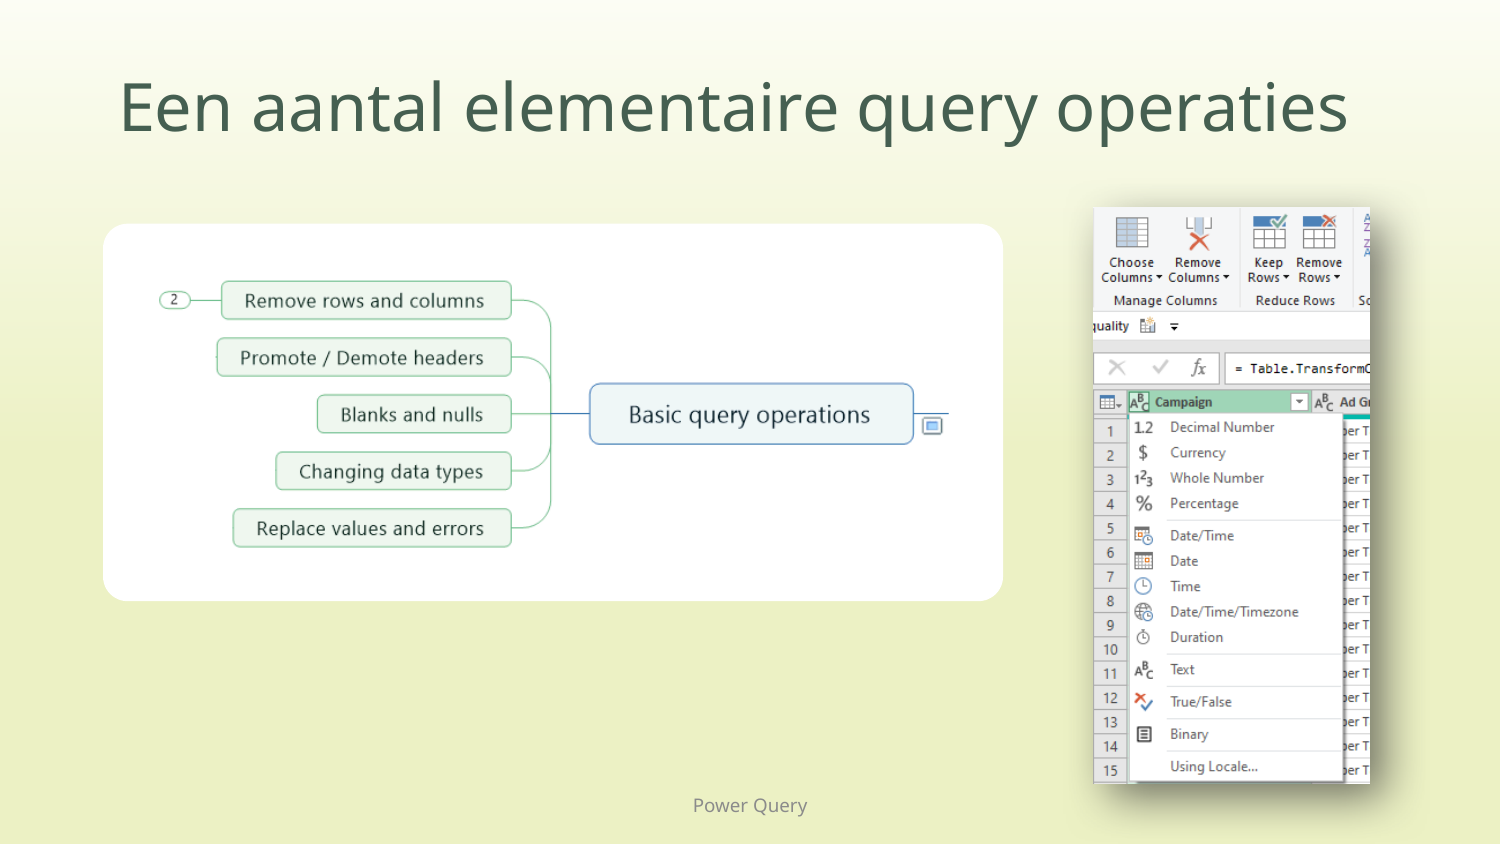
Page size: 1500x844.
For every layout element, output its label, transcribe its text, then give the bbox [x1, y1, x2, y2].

picture [1092, 207, 1370, 784]
title Een aantal elementaire query operaties [103, 44, 1397, 176]
picture [102, 223, 1004, 602]
footer Power Query [496, 782, 1004, 827]
